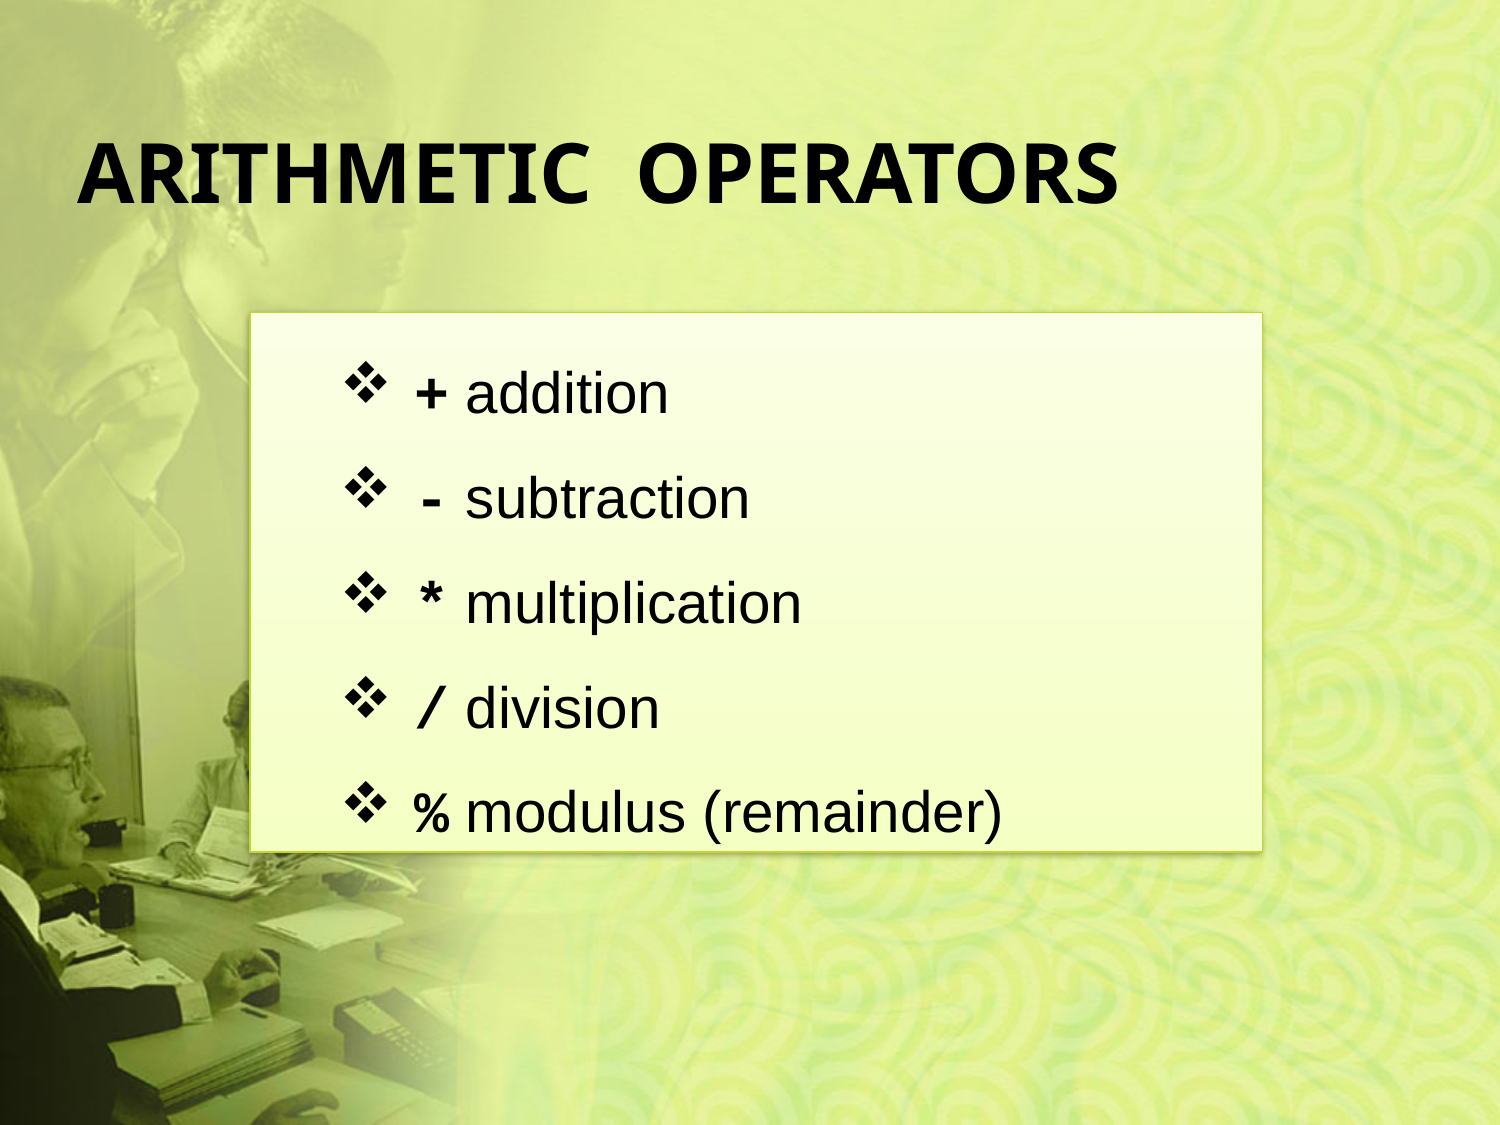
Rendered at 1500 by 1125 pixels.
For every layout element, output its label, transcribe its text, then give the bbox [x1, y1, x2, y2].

text_box ARITHMETIC OPERATORS [62, 112, 1188, 228]
picture [0, 0, 1500, 1125]
text_box + addition - subtraction * multiplication / division % modulus (remainder) [249, 312, 1263, 853]
